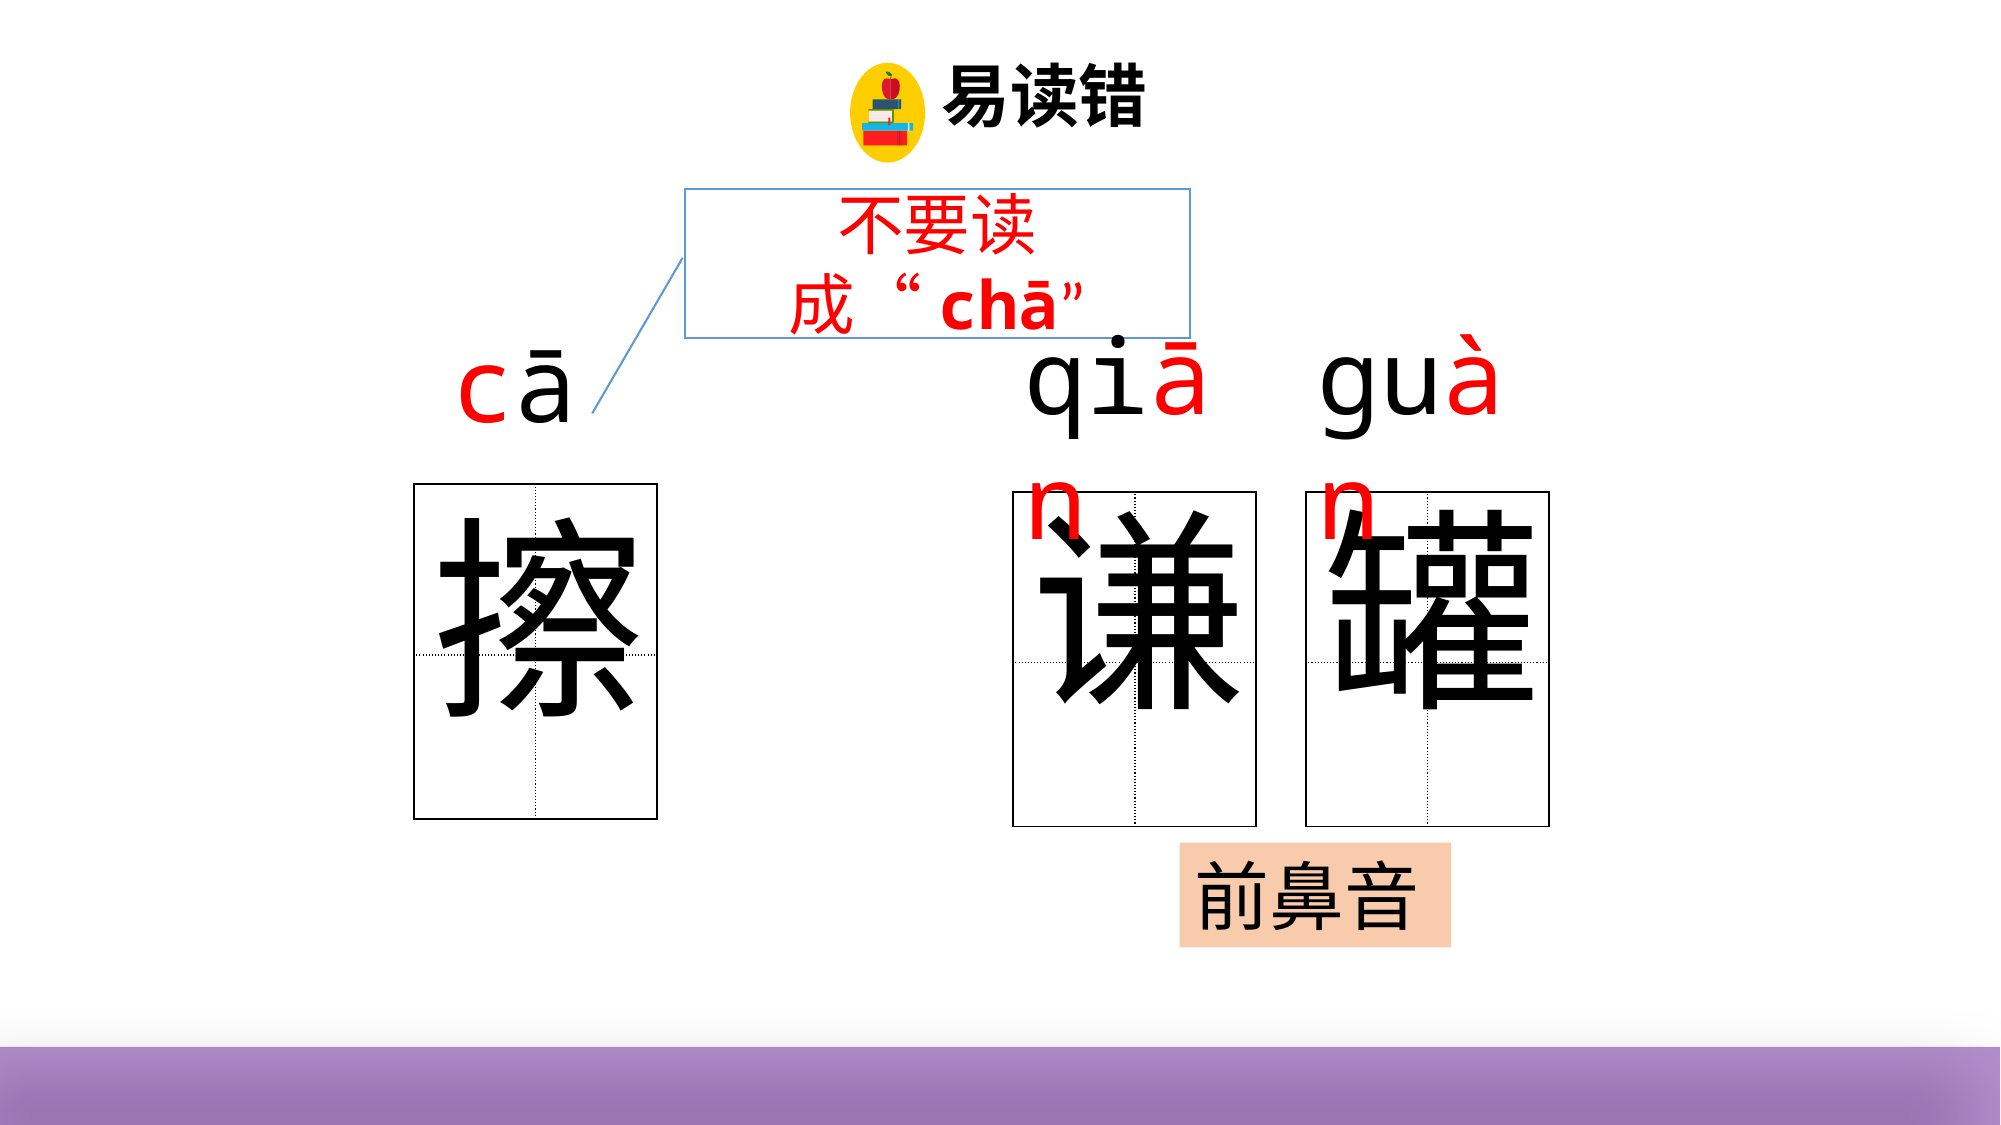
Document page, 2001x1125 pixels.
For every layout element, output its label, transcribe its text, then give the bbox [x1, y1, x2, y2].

table_header [1014, 566, 1019, 662]
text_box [850, 62, 926, 163]
text_box cā [414, 312, 658, 449]
text_box 谦 [1019, 566, 1253, 742]
table_cell [1135, 662, 1255, 826]
table_cell [1014, 662, 1135, 826]
text_box 擦 [420, 478, 654, 750]
table_header [415, 485, 420, 655]
table_cell [1428, 662, 1548, 826]
table_cell [1307, 662, 1428, 826]
text_box 罐 [1312, 566, 1546, 742]
table_header [1307, 566, 1312, 662]
table_cell [415, 655, 536, 818]
text_box qiān [1013, 304, 1257, 566]
text_box 不要读成“chā” [591, 188, 1191, 414]
text_box guàn [1306, 304, 1550, 566]
text_box 易读错 [930, 46, 1169, 141]
table_cell [536, 655, 656, 818]
text_box 前鼻音 [1179, 842, 1452, 948]
